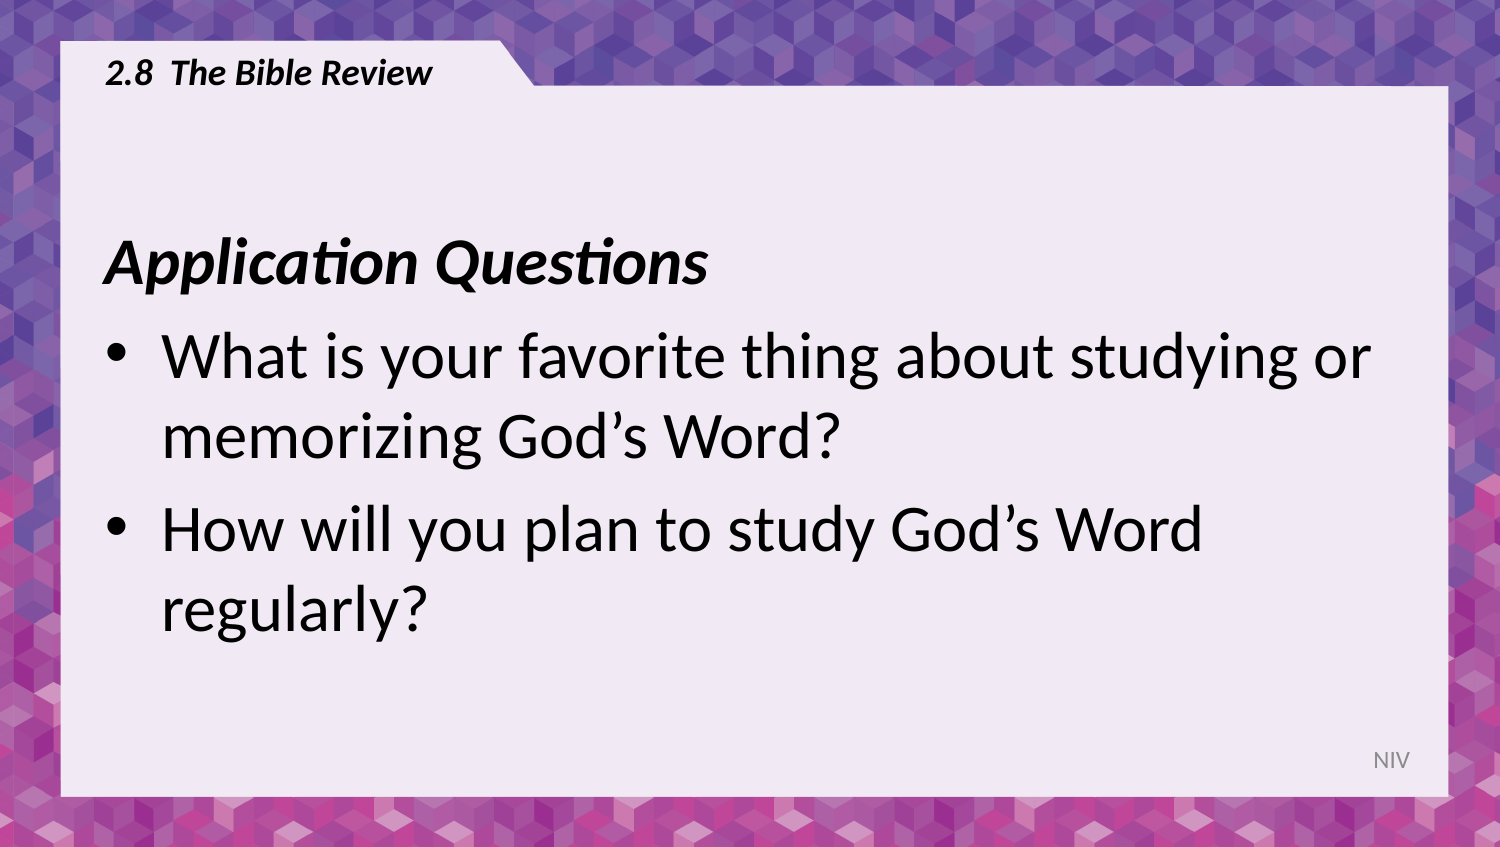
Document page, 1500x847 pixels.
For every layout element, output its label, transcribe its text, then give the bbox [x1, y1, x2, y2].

list Application Questions What is your favorite thing about studying or memorizing God’s Word? How will you plan to study God’s Word regularly? [89, 141, 1403, 722]
picture [0, 0, 1500, 847]
footer NIV [950, 736, 1425, 782]
title 2.8 The Bible Review [89, 33, 1420, 108]
